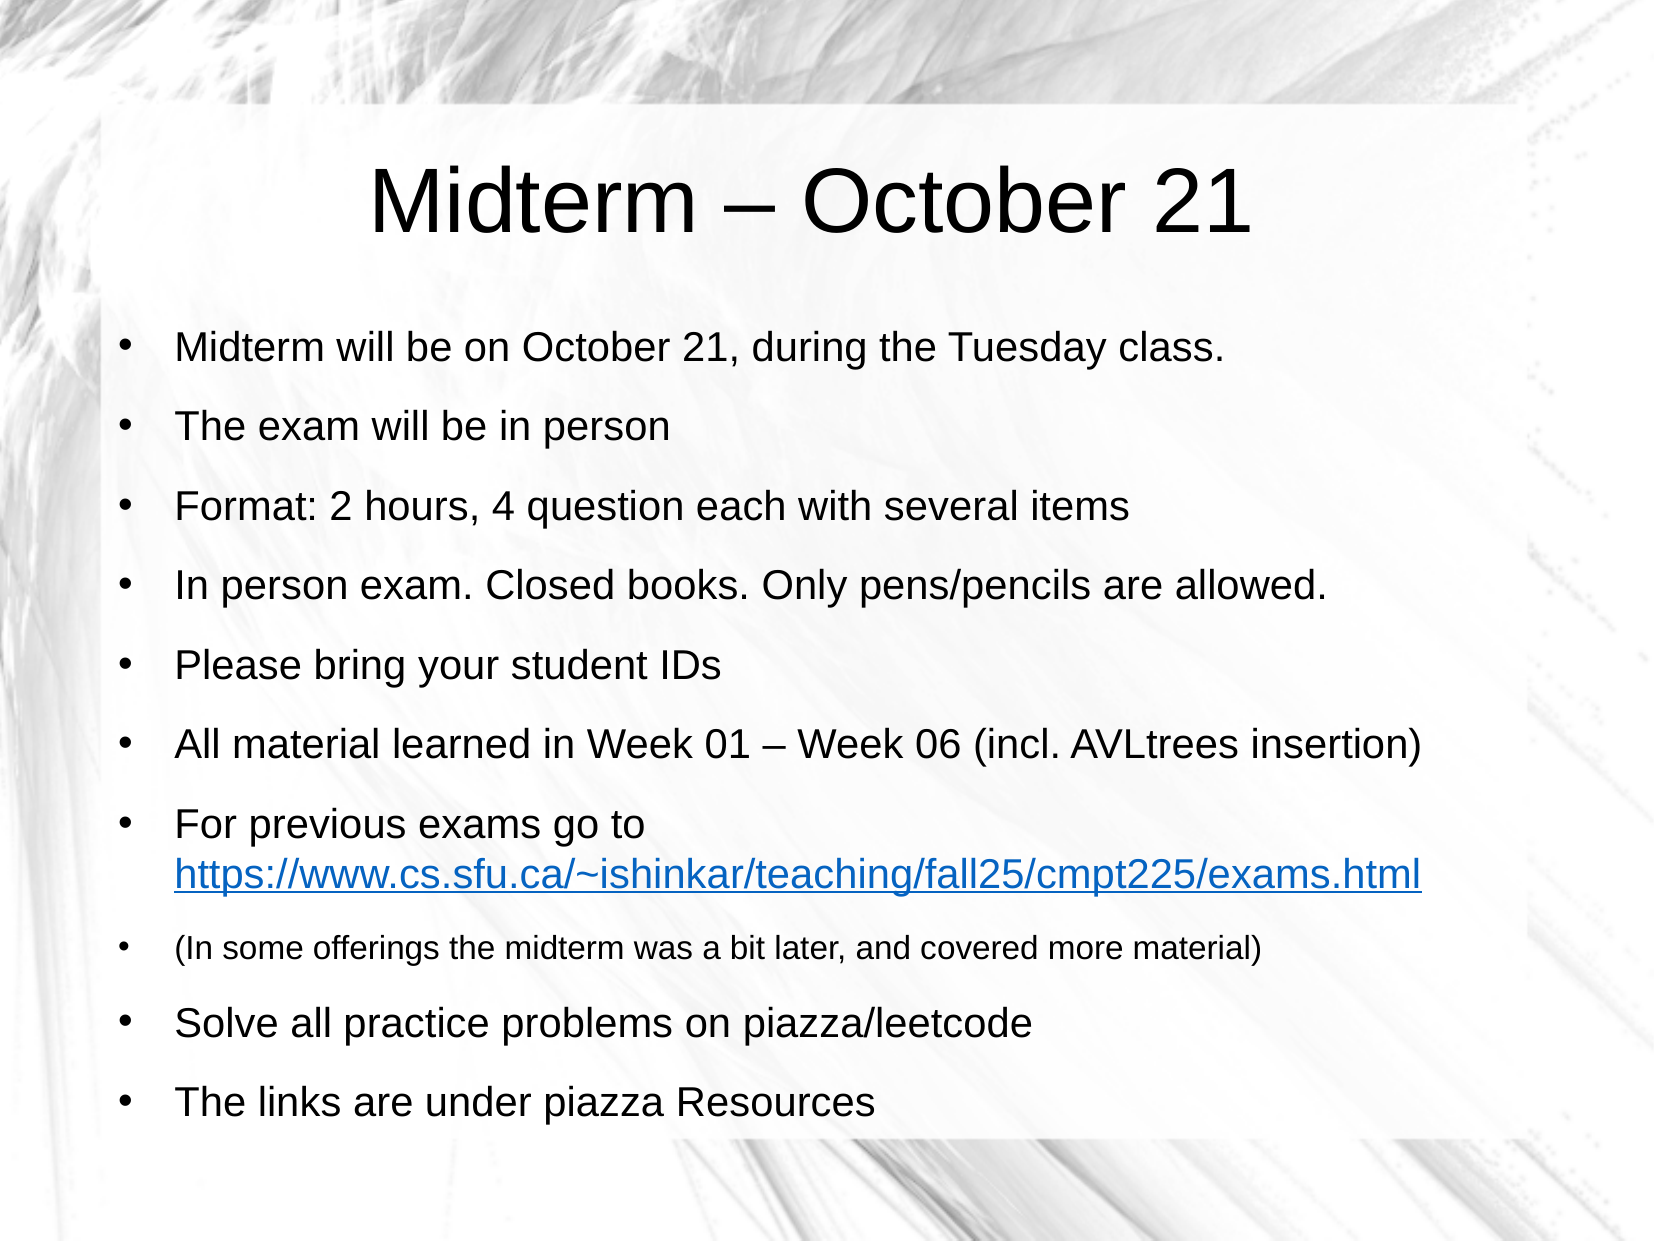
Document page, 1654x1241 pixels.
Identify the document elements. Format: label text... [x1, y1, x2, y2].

picture [0, 0, 1654, 1241]
list Midterm will be on October 21, during the Tuesday class. The exam will be in person Format: 2 hours, 4 question each with several items In person exam. Closed books. Only pens/pencils are allowed. Please bring your student IDs All material learned in Week 01 – Week 06 (incl. AVLtrees insertion) For previous exams go to https://www.cs.sfu.ca/~ishinkar/teaching/fall25/cmpt225/exams.html (In some offerings the midterm was a bit later, and covered more material) Solve all practice problems on piazza/leetcode The links are under piazza Resources [118, 319, 1571, 1102]
title Midterm – October 21 [118, 112, 1506, 281]
